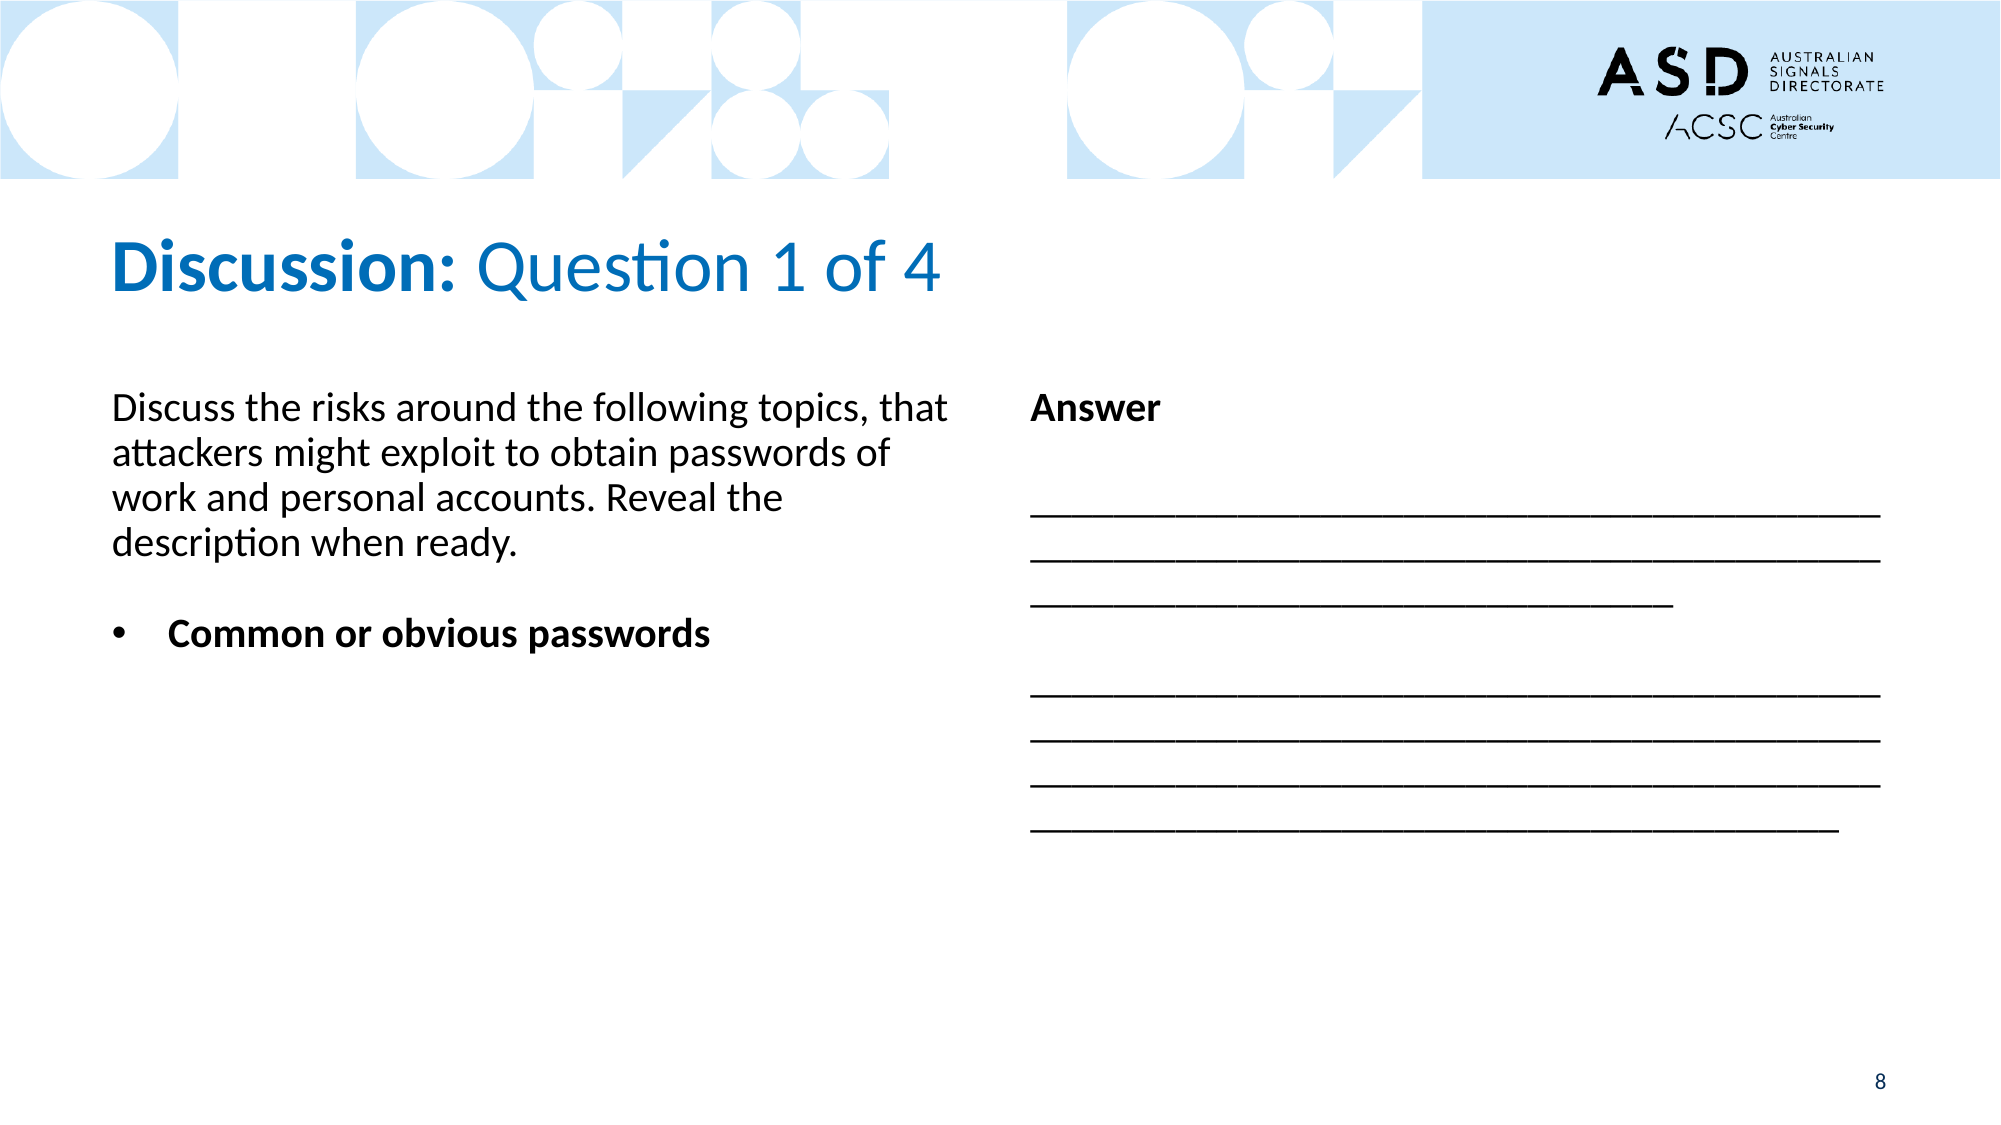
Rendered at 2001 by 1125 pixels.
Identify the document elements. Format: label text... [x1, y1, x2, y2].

slide_number 8 [1799, 1050, 1902, 1111]
list Answer _________________________________________________________________________________________________________________ __________________________________________________________________________________________________________________________________________________________________ [1015, 378, 1902, 1007]
picture [0, 0, 2001, 179]
title Discussion: Question 1 of 4 [96, 207, 1902, 328]
list Discuss the risks around the following topics, that attackers might exploit to obtain passwords of work and personal accounts. Reveal the description when ready. Common or obvious passwords [96, 378, 983, 1007]
